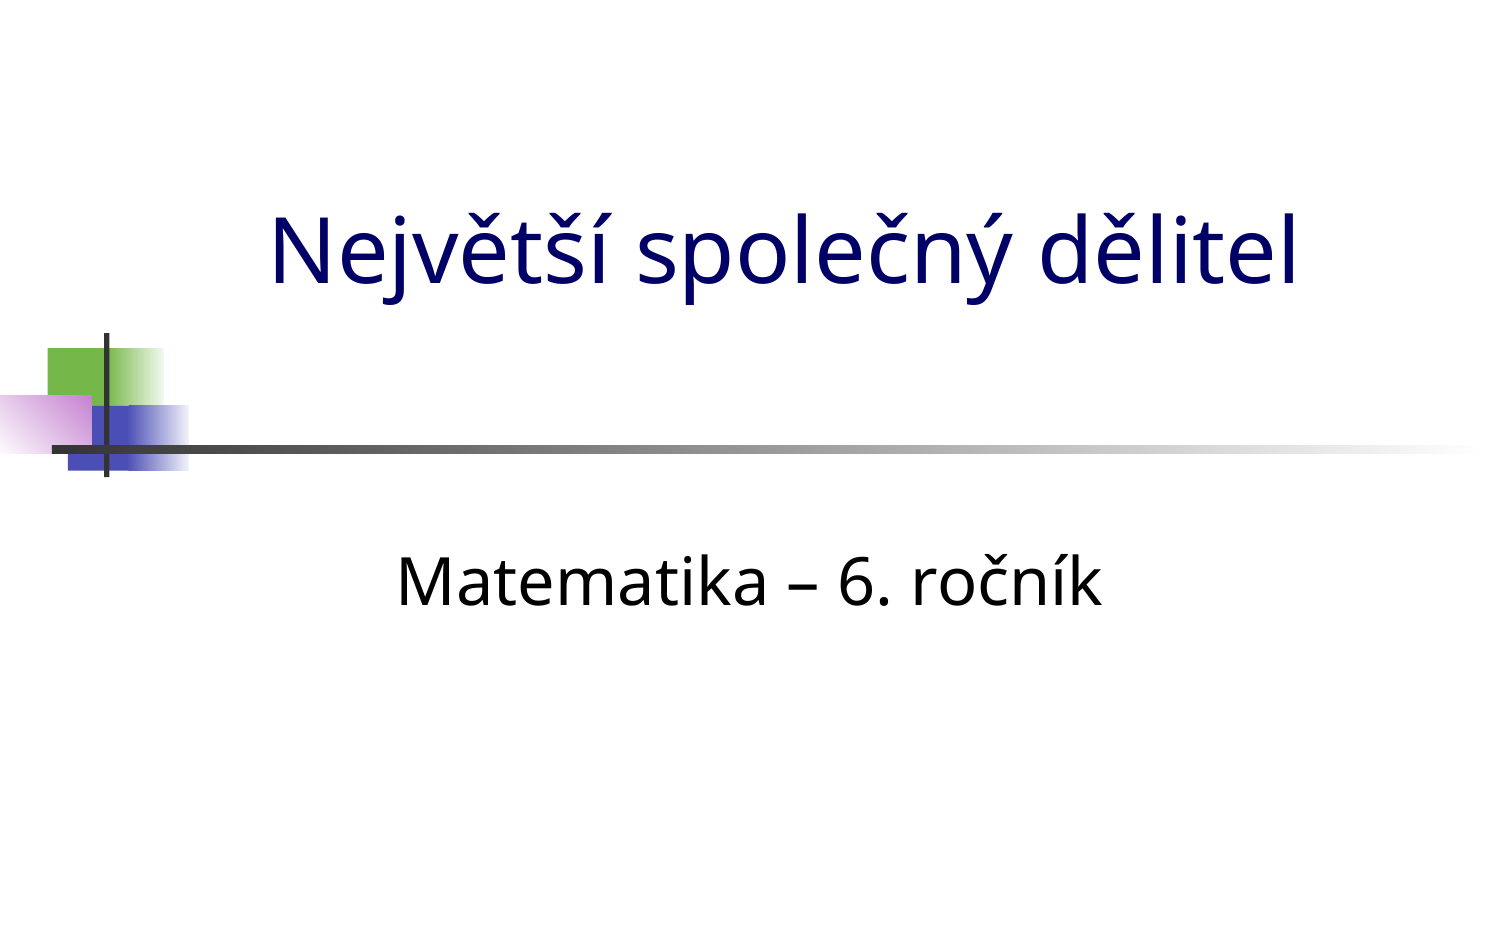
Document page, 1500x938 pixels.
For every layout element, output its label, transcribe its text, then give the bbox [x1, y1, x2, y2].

title Největší společný dělitel [147, 173, 1423, 310]
subtitle Matematika – 6. ročník [224, 530, 1276, 772]
